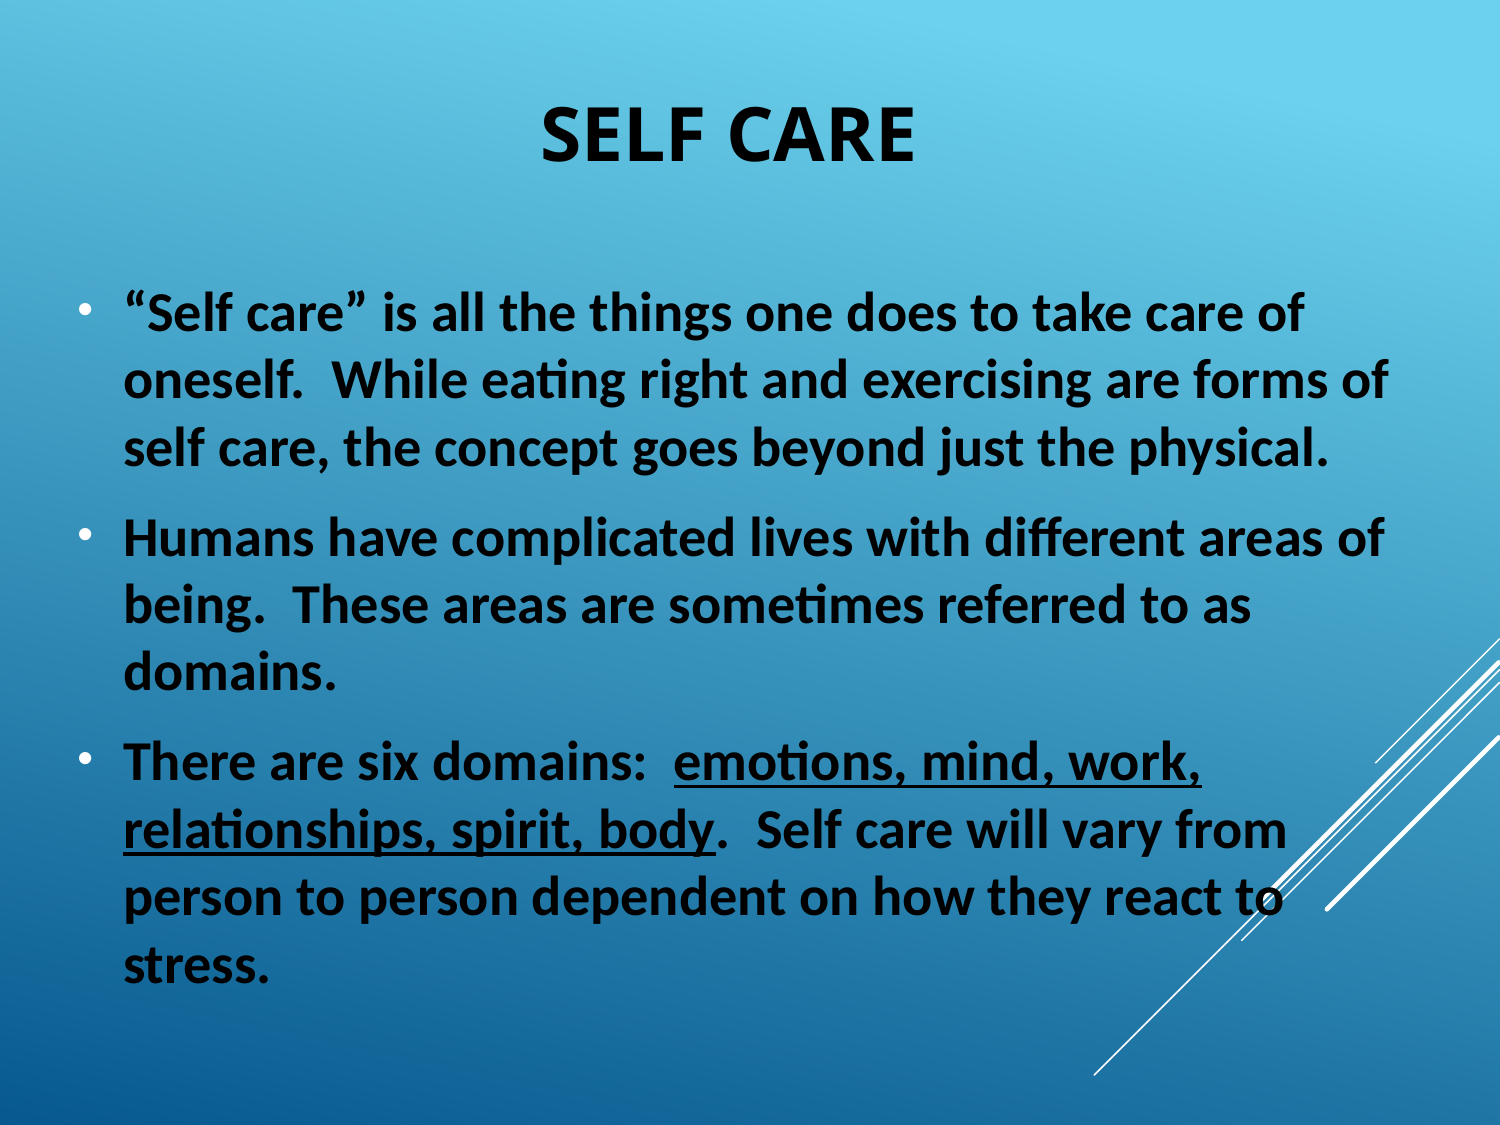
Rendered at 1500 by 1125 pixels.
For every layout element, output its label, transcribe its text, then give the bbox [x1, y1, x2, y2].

list “Self care” is all the things one does to take care of oneself. While eating right and exercising are forms of self care, the concept goes beyond just the physical. Humans have complicated lives with different areas of being. These areas are sometimes referred to as domains. There are six domains: emotions, mind, work, relationships, spirit, body. Self care will vary from person to person dependent on how they react to stress. [62, 200, 1413, 1025]
title Self Care [525, 37, 1500, 225]
